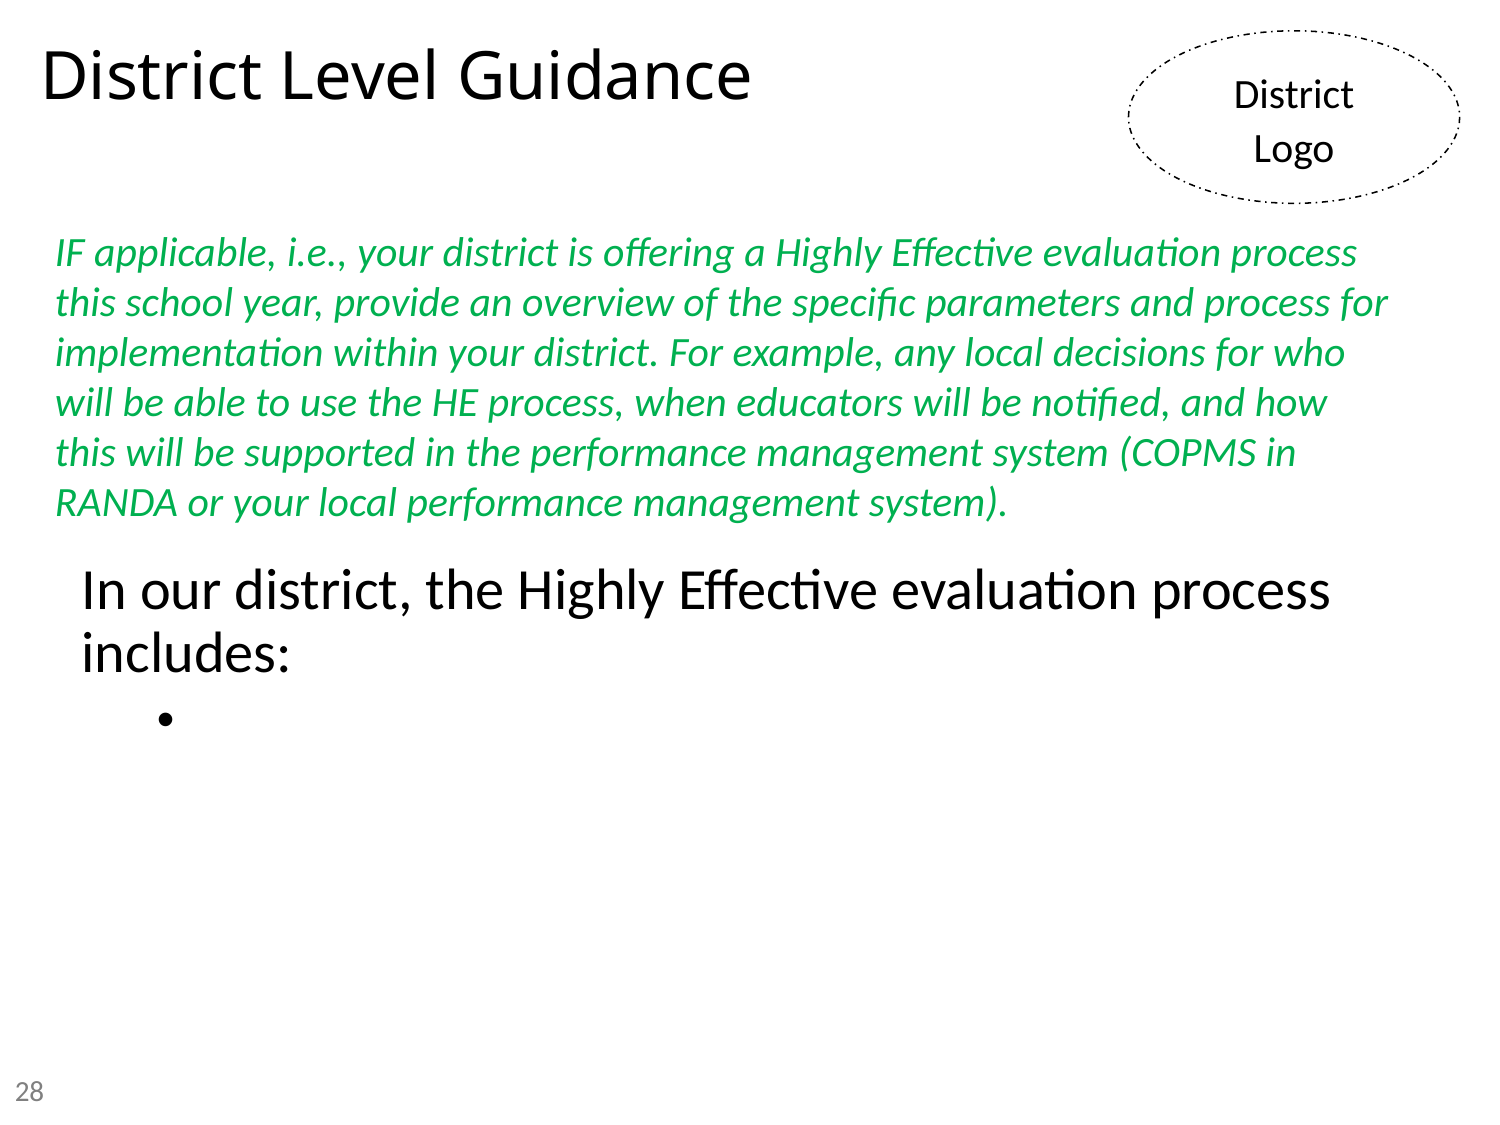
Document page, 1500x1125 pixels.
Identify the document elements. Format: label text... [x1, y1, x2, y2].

title District Level Guidance [40, 41, 1038, 166]
list In our district, the Highly Effective evaluation process includes: [66, 551, 1384, 995]
slide_number 28 [0, 1065, 338, 1125]
text_box District Logo [1128, 30, 1460, 204]
text_box IF applicable, i.e., your district is offering a Highly Effective evaluation process this school year, provide an overview of the specific parameters and process for implementation within your district. For example, any local decisions for who will be able to use the HE process, when educators will be notified, and how this will be supported in the performance management system (COPMS in RANDA or your local performance management system). [40, 216, 1410, 532]
